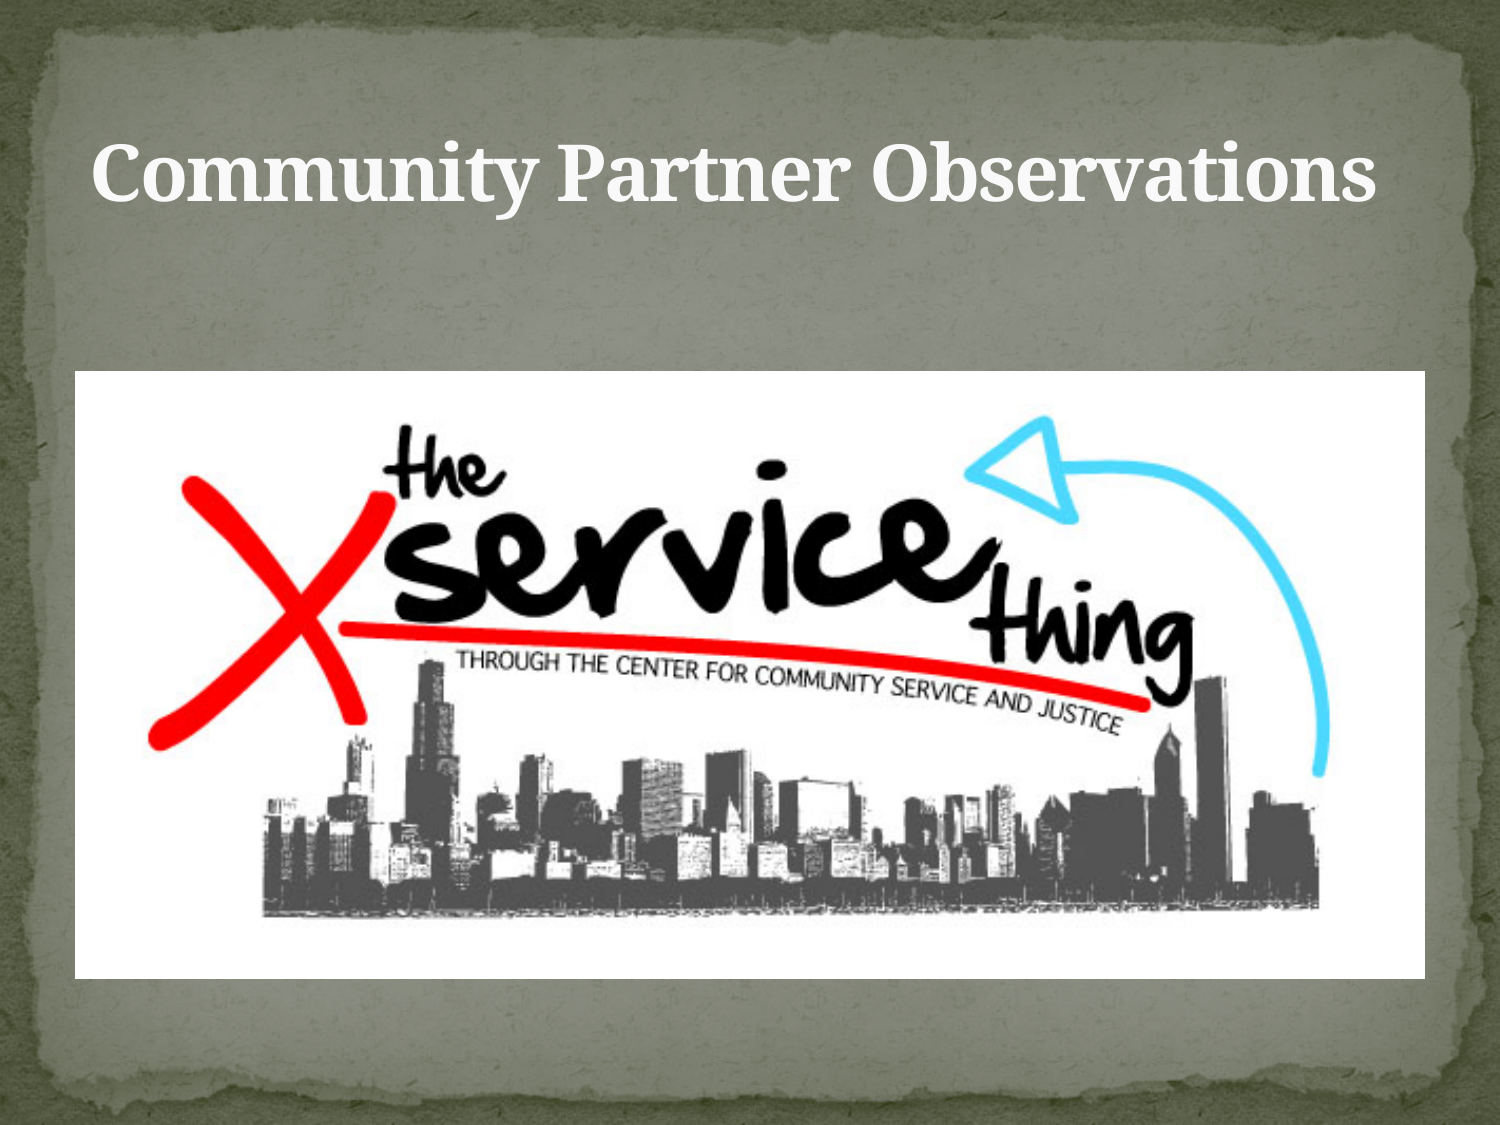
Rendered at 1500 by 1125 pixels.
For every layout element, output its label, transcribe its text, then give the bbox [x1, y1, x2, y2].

title Community Partner Observations [74, 24, 1425, 225]
picture [75, 338, 1425, 1012]
